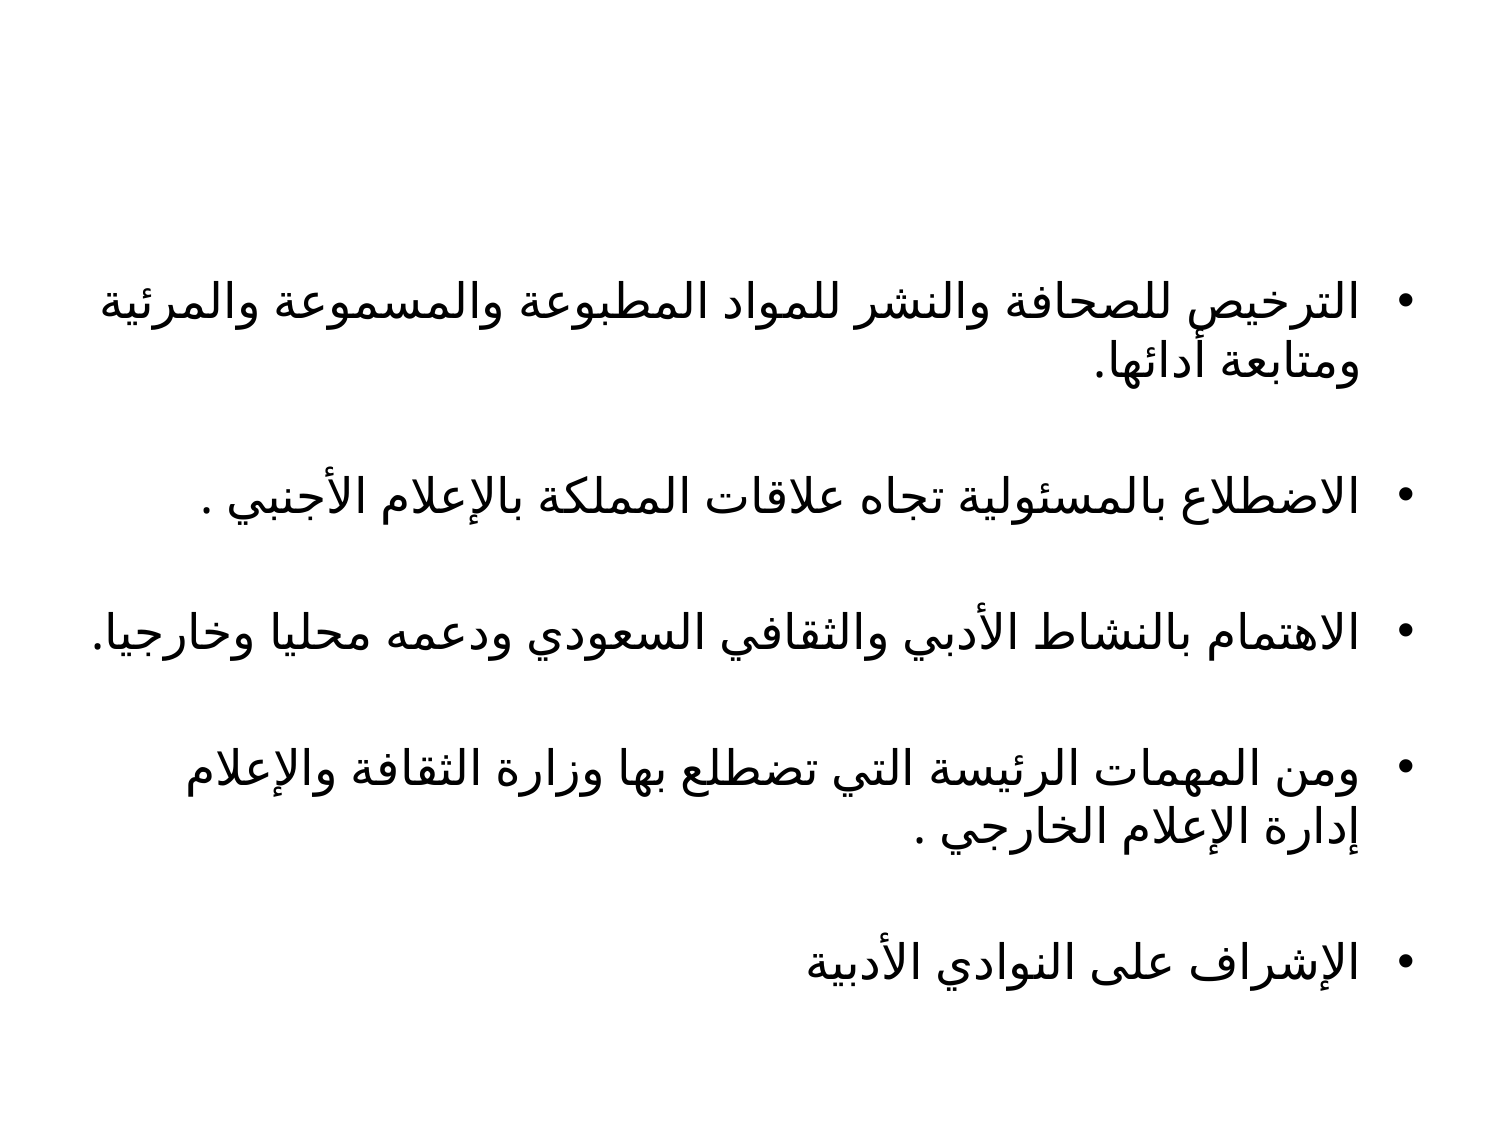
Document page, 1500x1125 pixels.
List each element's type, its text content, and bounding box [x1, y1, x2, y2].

list الترخيص للصحافة والنشر للمواد المطبوعة والمسموعة والمرئية ومتابعة أدائها. الاضطلاع بالمسئولية تجاه علاقات المملكة بالإعلام الأجنبي . الاهتمام بالنشاط الأدبي والثقافي السعودي ودعمه محليا وخارجيا. ومن المهمات الرئيسة التي تضطلع بها وزارة الثقافة والإعلام إدارة الإعلام الخارجي . الإشراف على النوادي الأدبية [75, 262, 1425, 1005]
